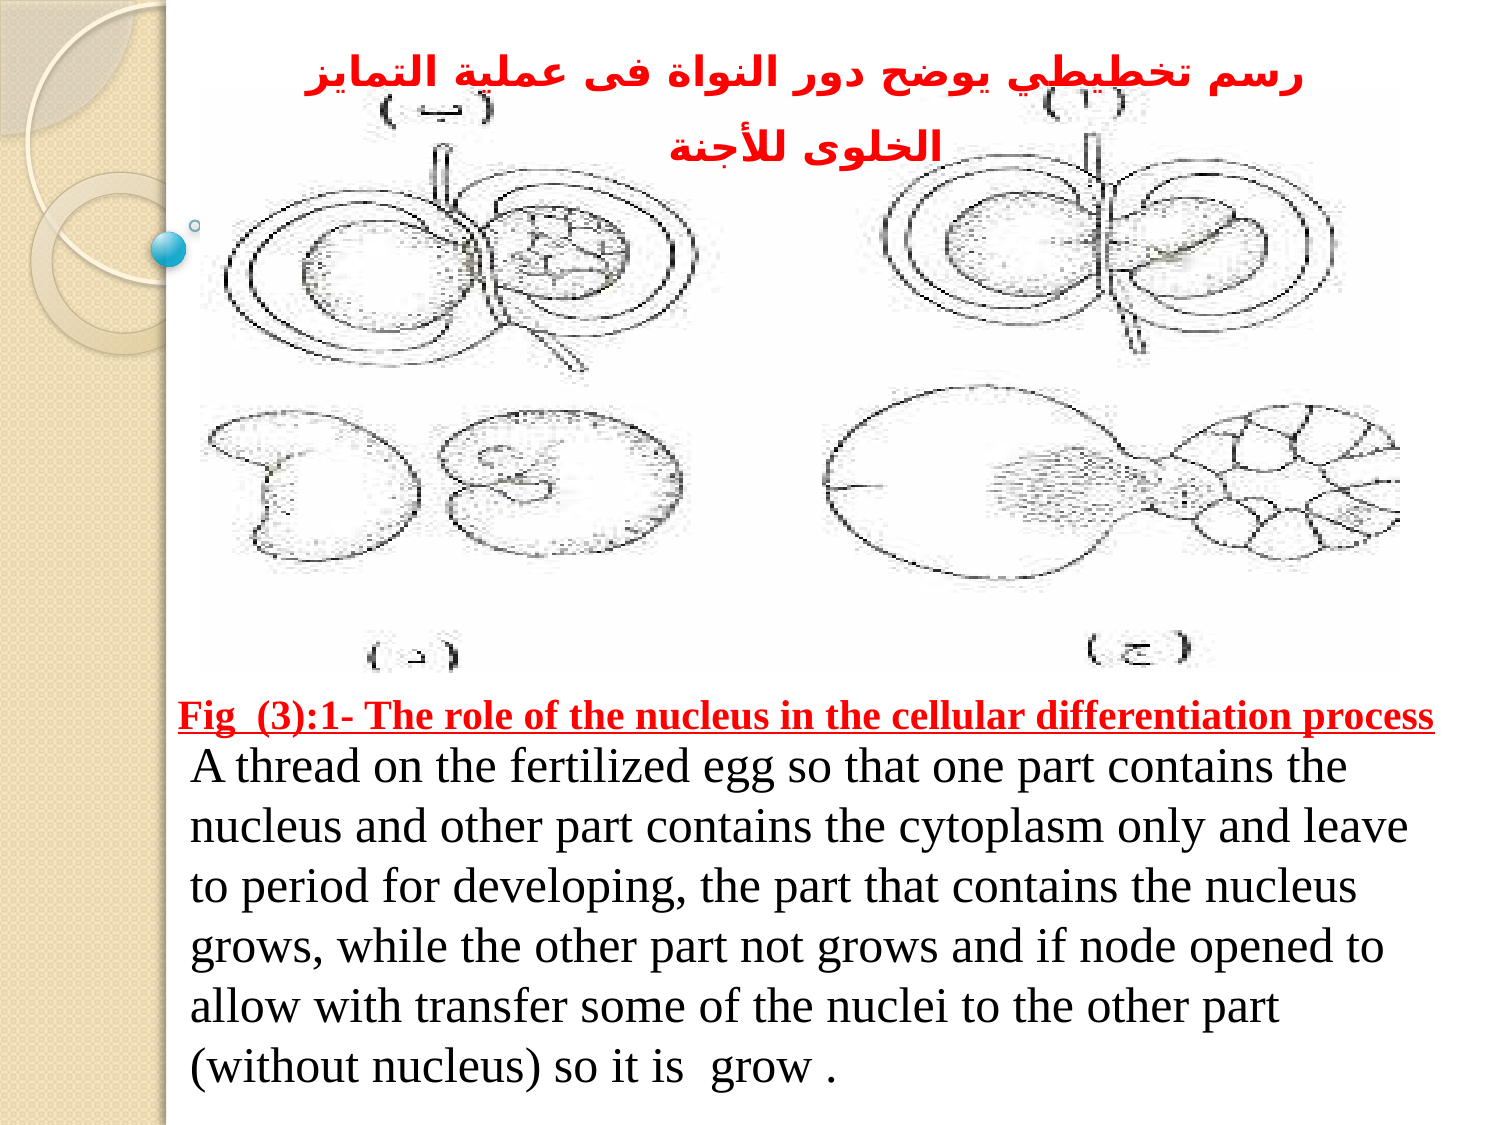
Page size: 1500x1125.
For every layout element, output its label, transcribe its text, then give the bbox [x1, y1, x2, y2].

picture [199, 87, 1401, 674]
text_box Fig (3):1- The role of the nucleus in the cellular differentiation process [150, 655, 1463, 746]
text_box رسم تخطيطي يوضح دور النواة فى عملية التمايز الخلوى للأجنة [225, 12, 1388, 84]
text_box A thread on the fertilized egg so that one part contains the nucleus and other part contains the cytoplasm only and leave to period for developing, the part that contains the nucleus grows, while the other part not grows and if node opened to allow with transfer some of the nuclei to the other part (without nucleus) so it is grow . [174, 724, 1475, 1100]
